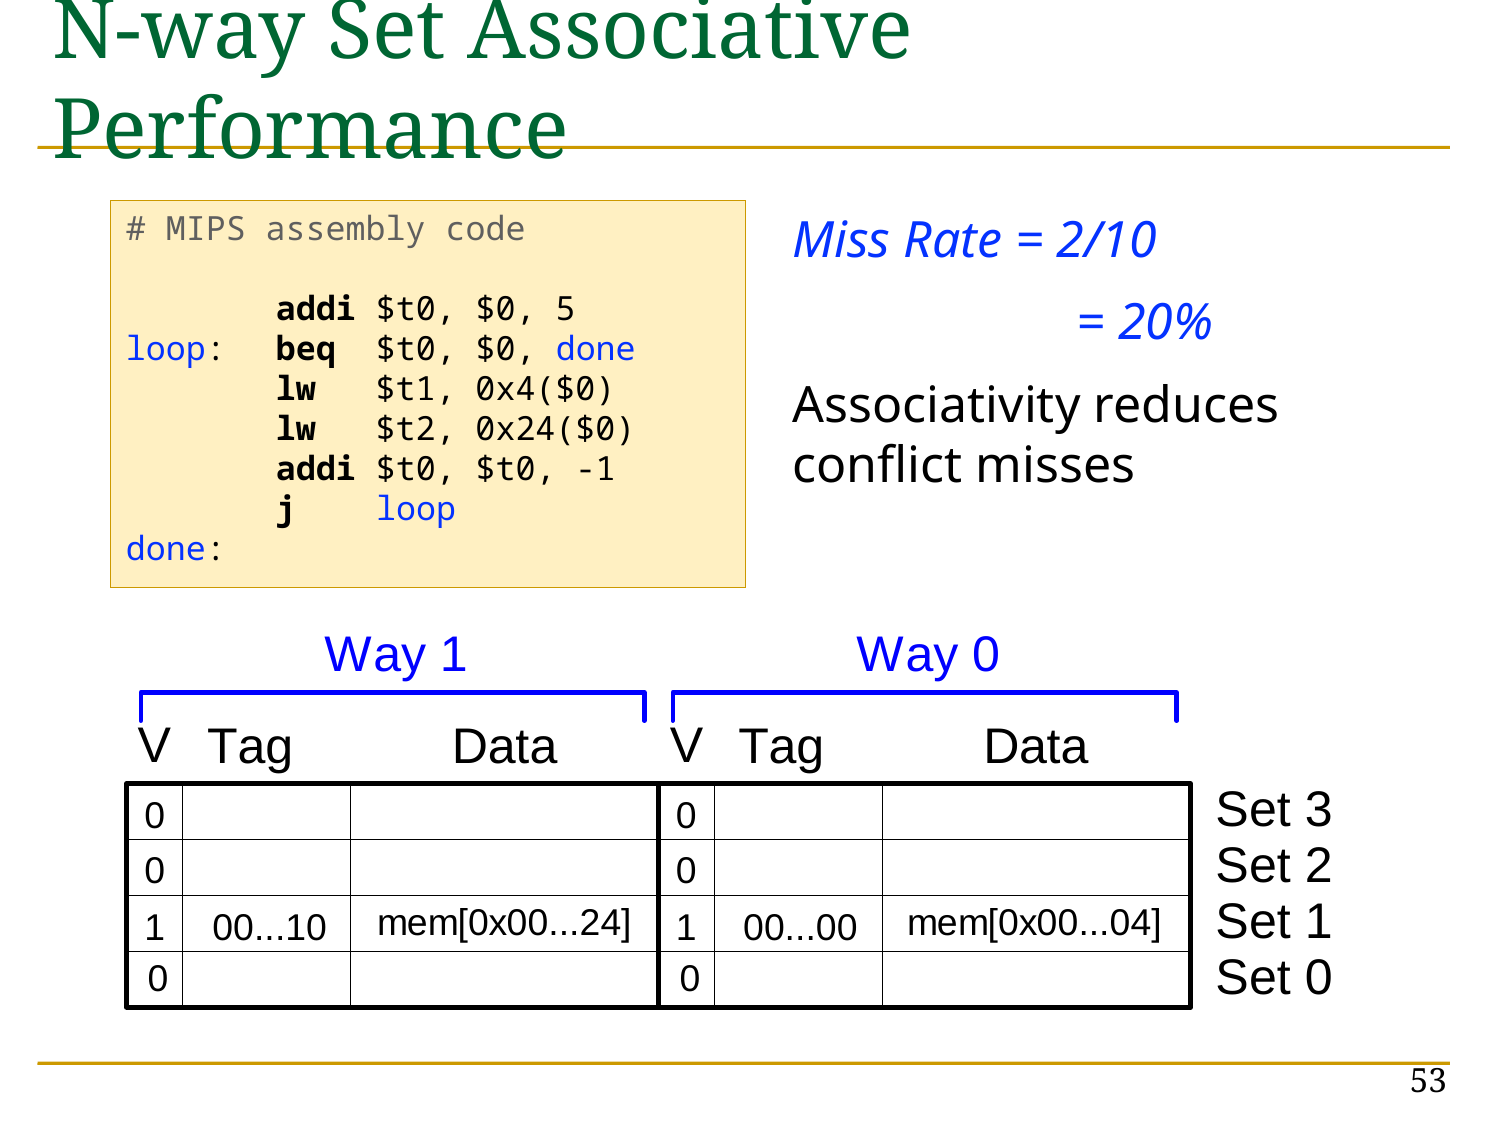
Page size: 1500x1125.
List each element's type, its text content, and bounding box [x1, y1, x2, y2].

title N-way Set Associative Performance [37, 0, 1385, 150]
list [105, 612, 1367, 1021]
text_box 53 [1111, 1036, 1462, 1112]
list Miss Rate = 2/10 = 20% Associativity reduces conflict misses [777, 200, 1413, 588]
list # MIPS assembly code addi $t0, $0, 5 loop: beq $t0, $0, done lw $t1, 0x4($0) lw $t2, 0x24($0) addi $t0, $t0, -1 j loop done: [110, 200, 746, 588]
